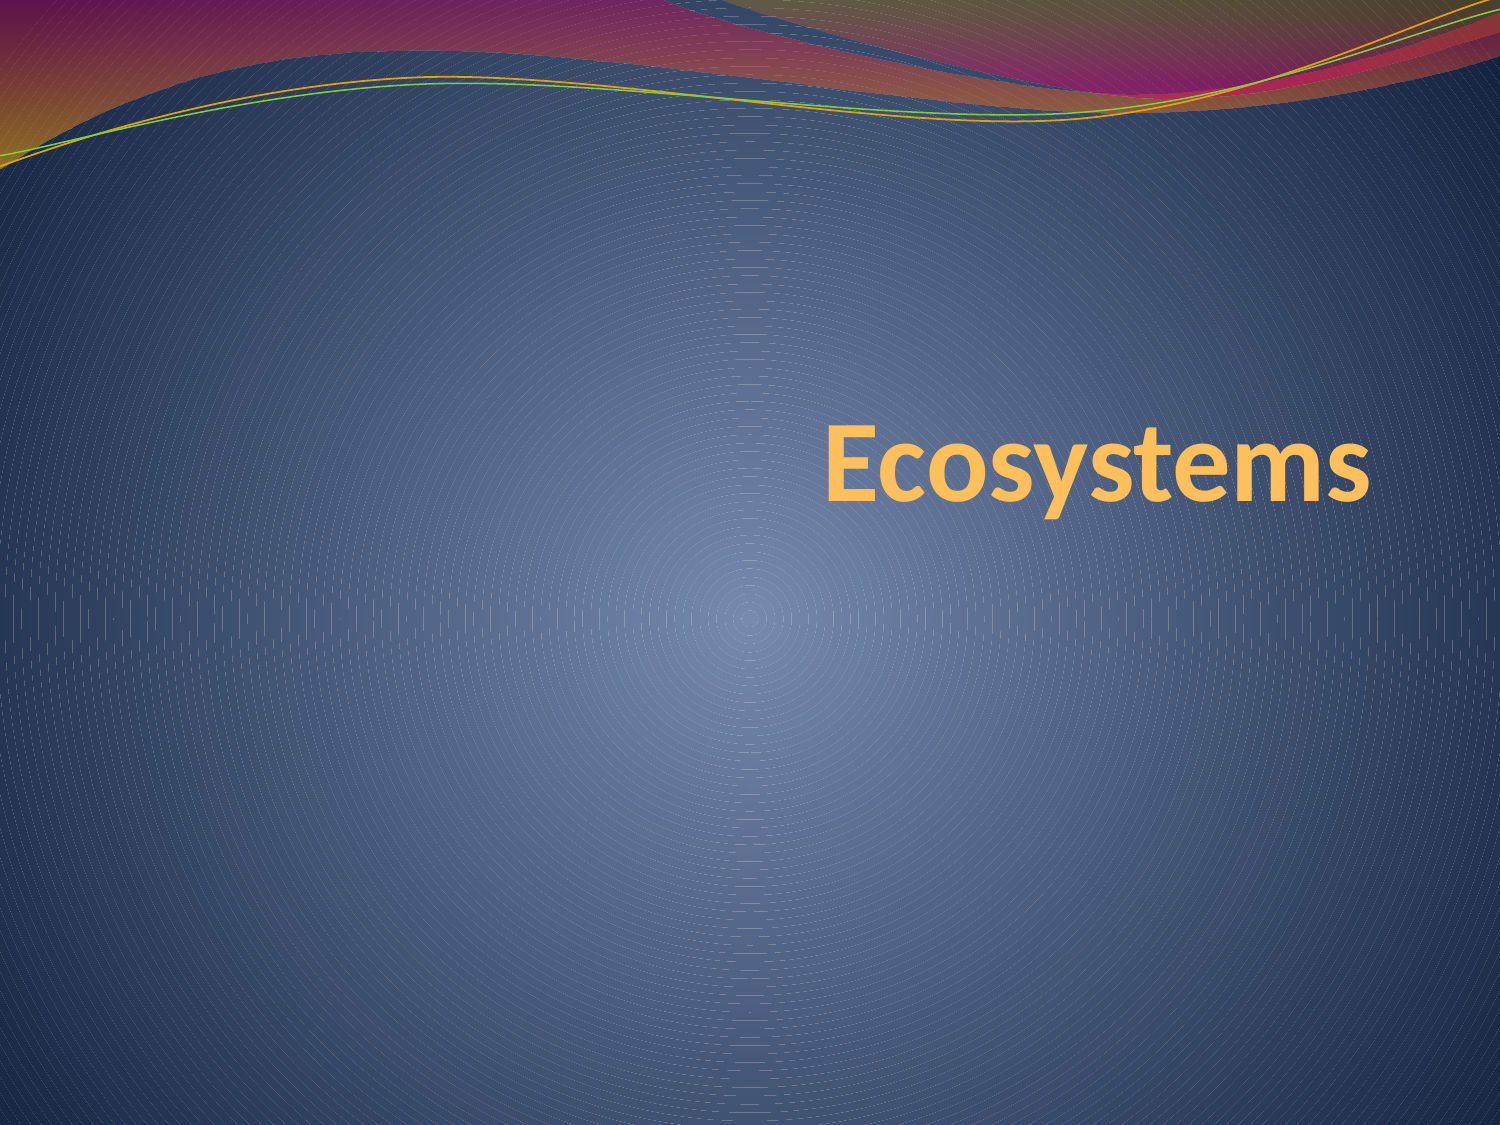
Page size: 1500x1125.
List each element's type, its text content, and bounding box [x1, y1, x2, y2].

title Ecosystems [87, 224, 1376, 525]
